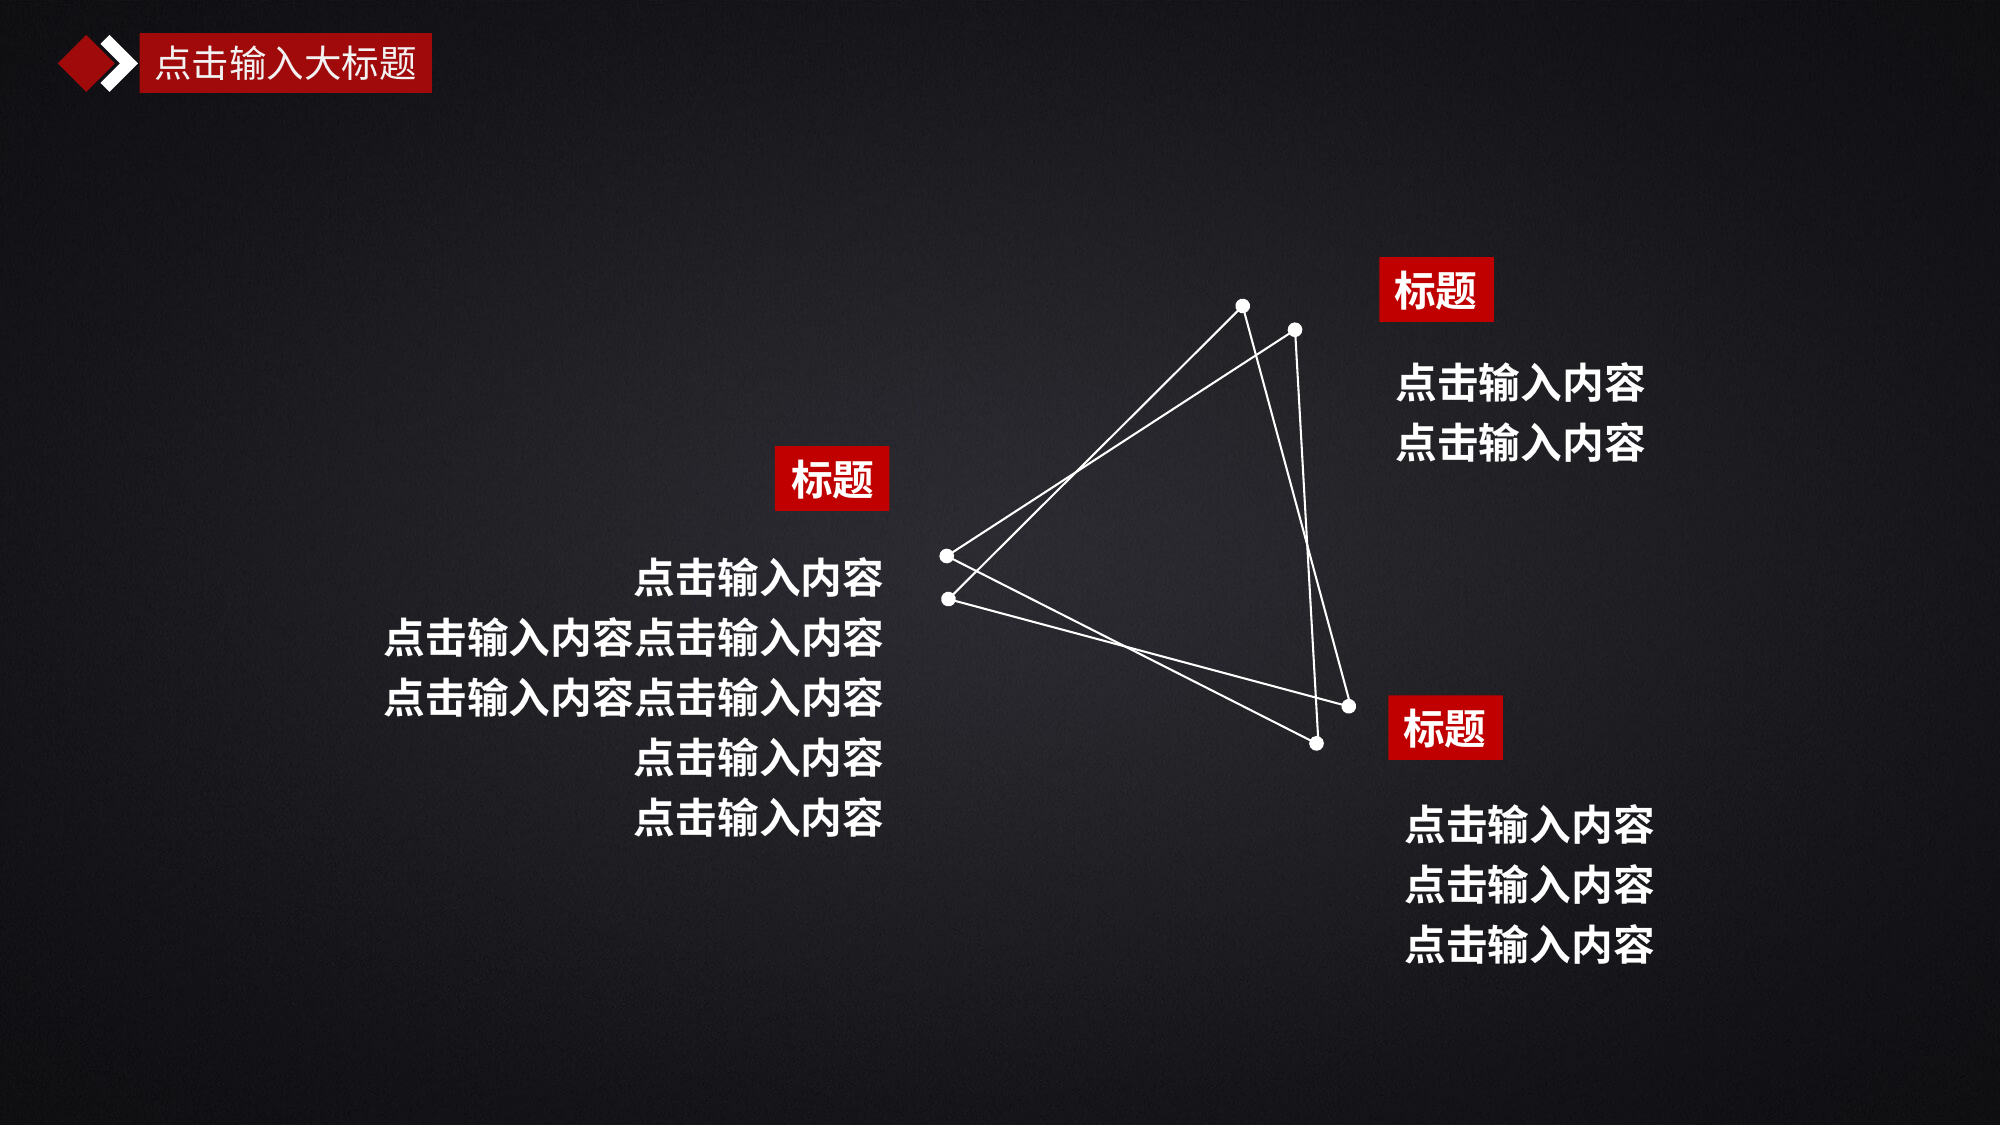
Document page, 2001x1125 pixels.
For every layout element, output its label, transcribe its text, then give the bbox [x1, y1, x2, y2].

text_box 点击输入大标题 [139, 33, 432, 93]
text_box 标题 [774, 446, 890, 511]
text_box 标题 [1388, 695, 1503, 760]
picture [0, 0, 2000, 1125]
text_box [979, 297, 1429, 672]
text_box 点击输入内容 点击输入内容 [1429, 339, 1661, 475]
text_box 点击输入内容 点击输入内容点击输入内容 点击输入内容点击输入内容 点击输入内容 点击输入内容 [368, 534, 900, 849]
text_box 点击输入内容 点击输入内容 点击输入内容 [1389, 781, 1670, 977]
text_box 标题 [1379, 257, 1494, 322]
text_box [57, 34, 138, 92]
